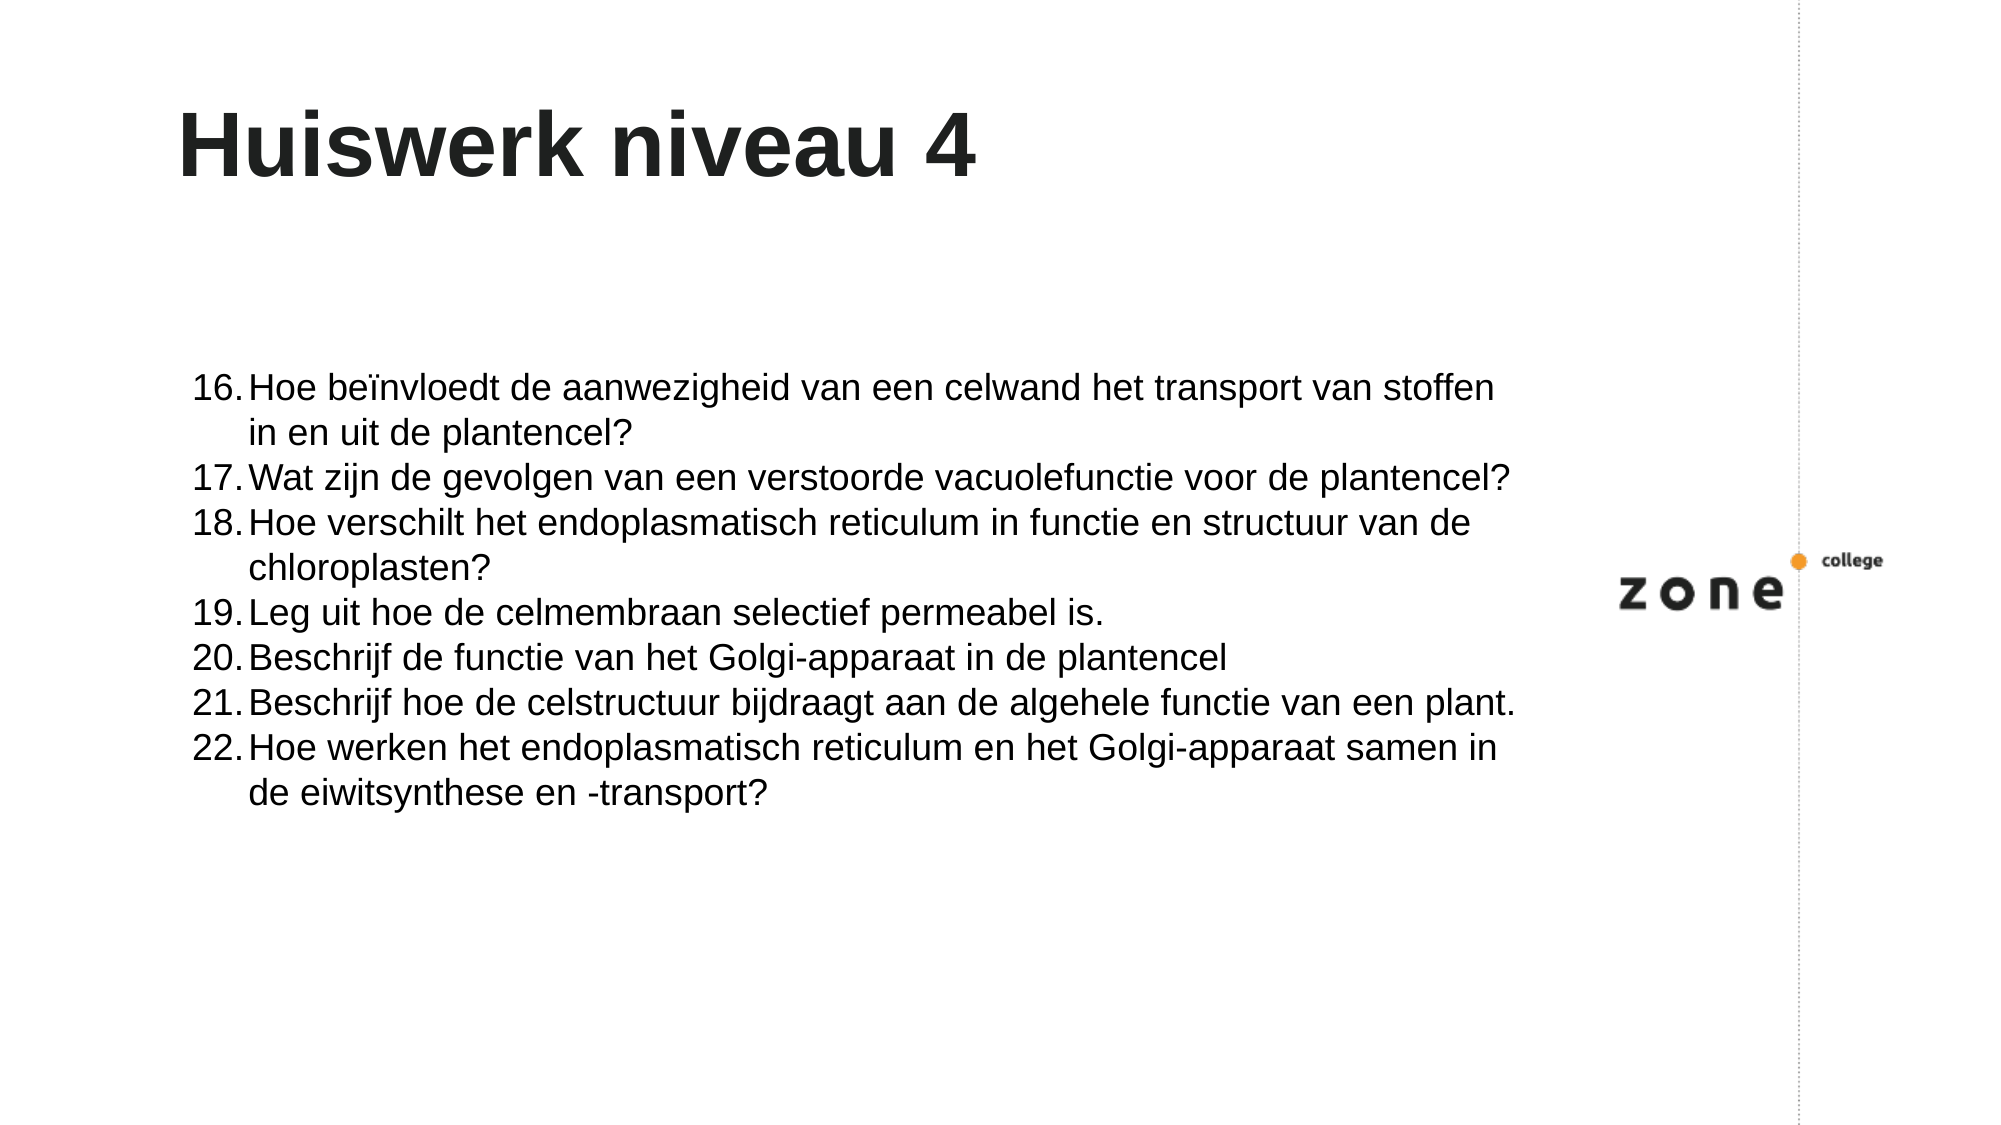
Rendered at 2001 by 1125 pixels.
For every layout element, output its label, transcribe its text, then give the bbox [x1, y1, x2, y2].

title Huiswerk niveau 4 [177, 97, 1471, 261]
list Hoe beïnvloedt de aanwezigheid van een celwand het transport van stoffen in en uit de plantencel? Wat zijn de gevolgen van een verstoorde vacuolefunctie voor de plantencel? Hoe verschilt het endoplasmatisch reticulum in functie en structuur van de chloroplasten? Leg uit hoe de celmembraan selectief permeabel is. Beschrijf de functie van het Golgi-apparaat in de plantencel Beschrijf hoe de celstructuur bijdraagt aan de algehele functie van een plant. Hoe werken het endoplasmatisch reticulum en het Golgi-apparaat samen in de eiwitsynthese en -transport? [177, 328, 1541, 982]
picture [1596, 0, 2001, 1125]
